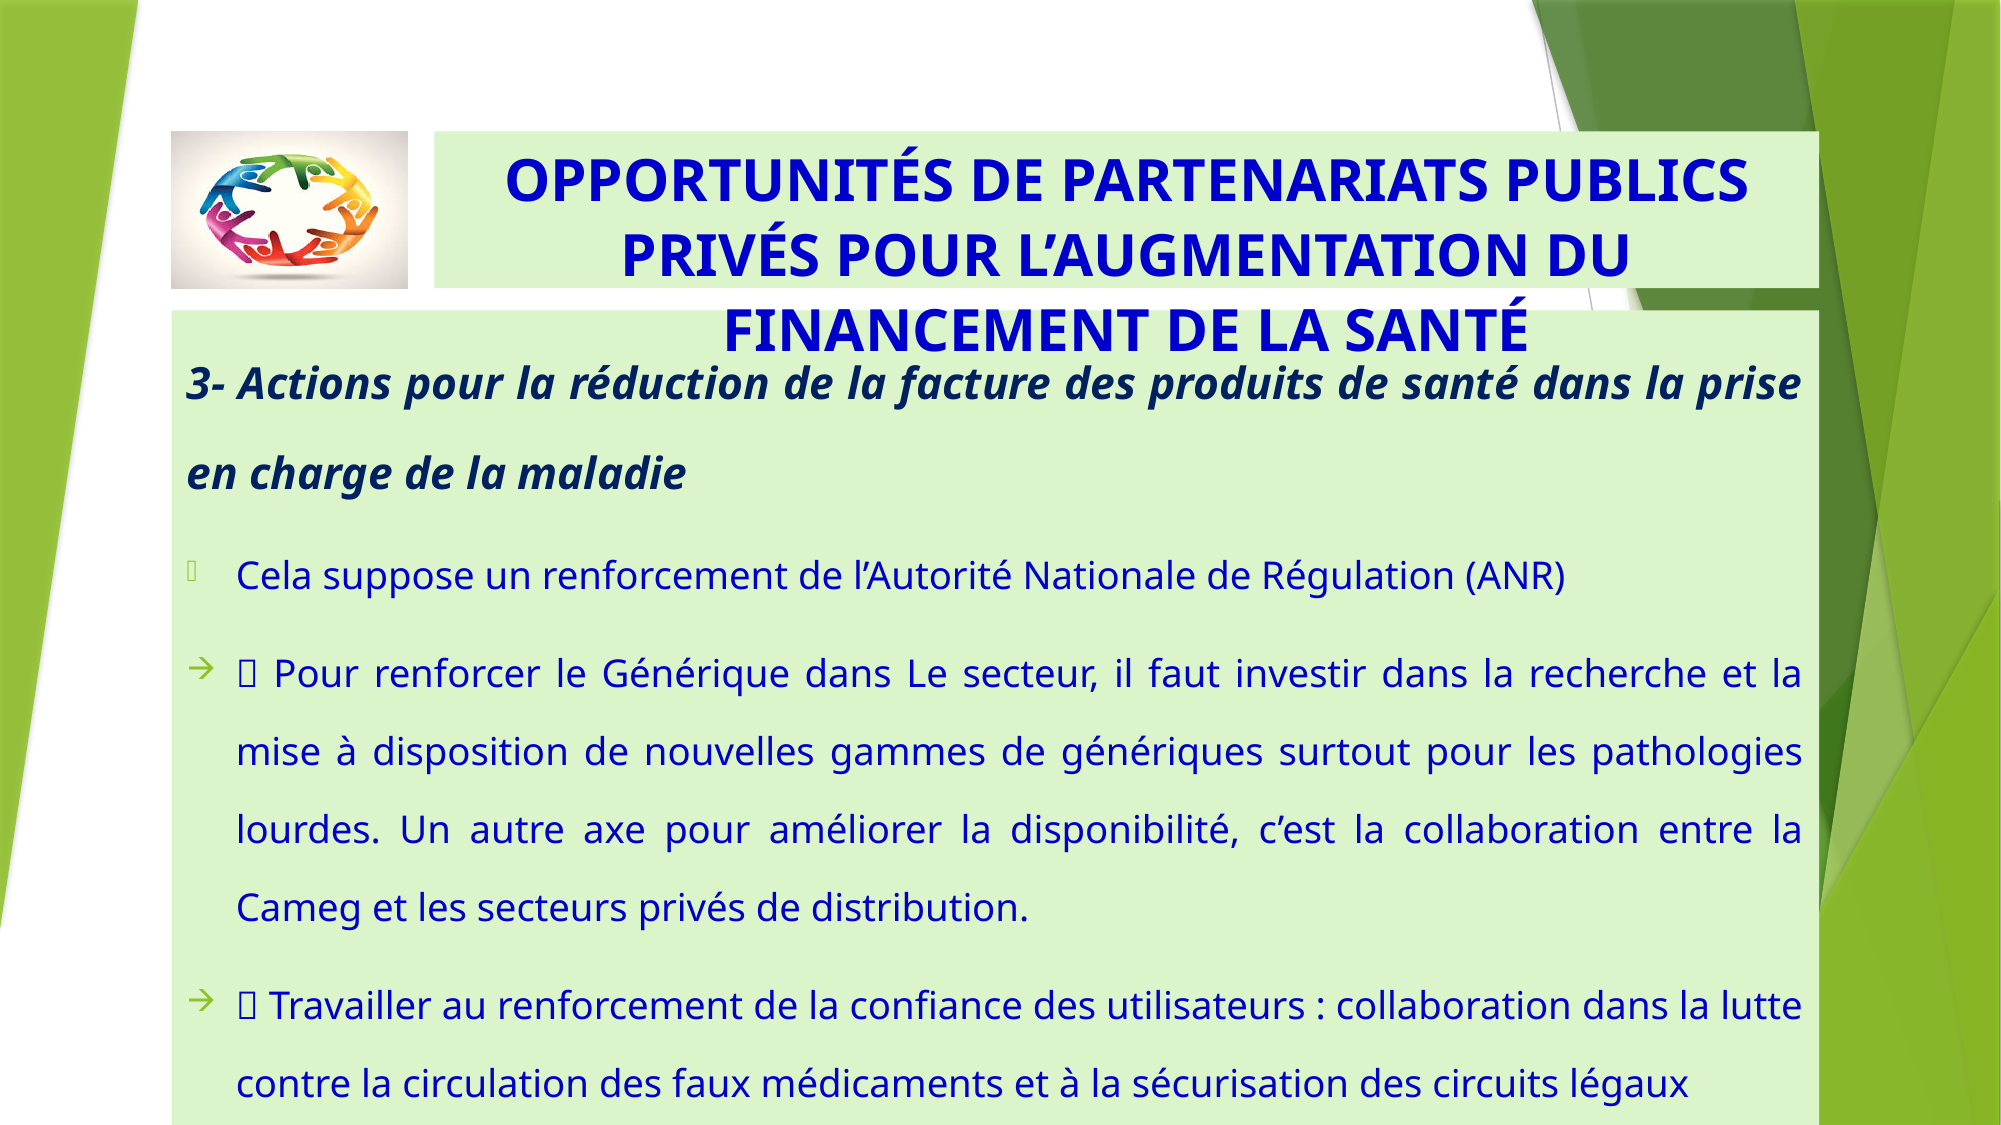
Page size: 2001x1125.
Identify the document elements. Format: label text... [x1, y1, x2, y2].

picture [171, 130, 409, 289]
subtitle 3- Actions pour la réduction de la facture des produits de santé dans la prise en charge de la maladie Cela suppose un renforcement de l’Autorité Nationale de Régulation (ANR)  Pour renforcer le Générique dans Le secteur, il faut investir dans la recherche et la mise à disposition de nouvelles gammes de génériques surtout pour les pathologies lourdes. Un autre axe pour améliorer la disponibilité, c’est la collaboration entre la Cameg et les secteurs privés de distribution.  Travailler au renforcement de la confiance des utilisateurs : collaboration dans la lutte contre la circulation des faux médicaments et à la sécurisation des circuits légaux [171, 310, 1820, 1125]
text_box Opportunités de partenariats publics privés pour l’augmentation du financement de la santé [434, 131, 1820, 289]
